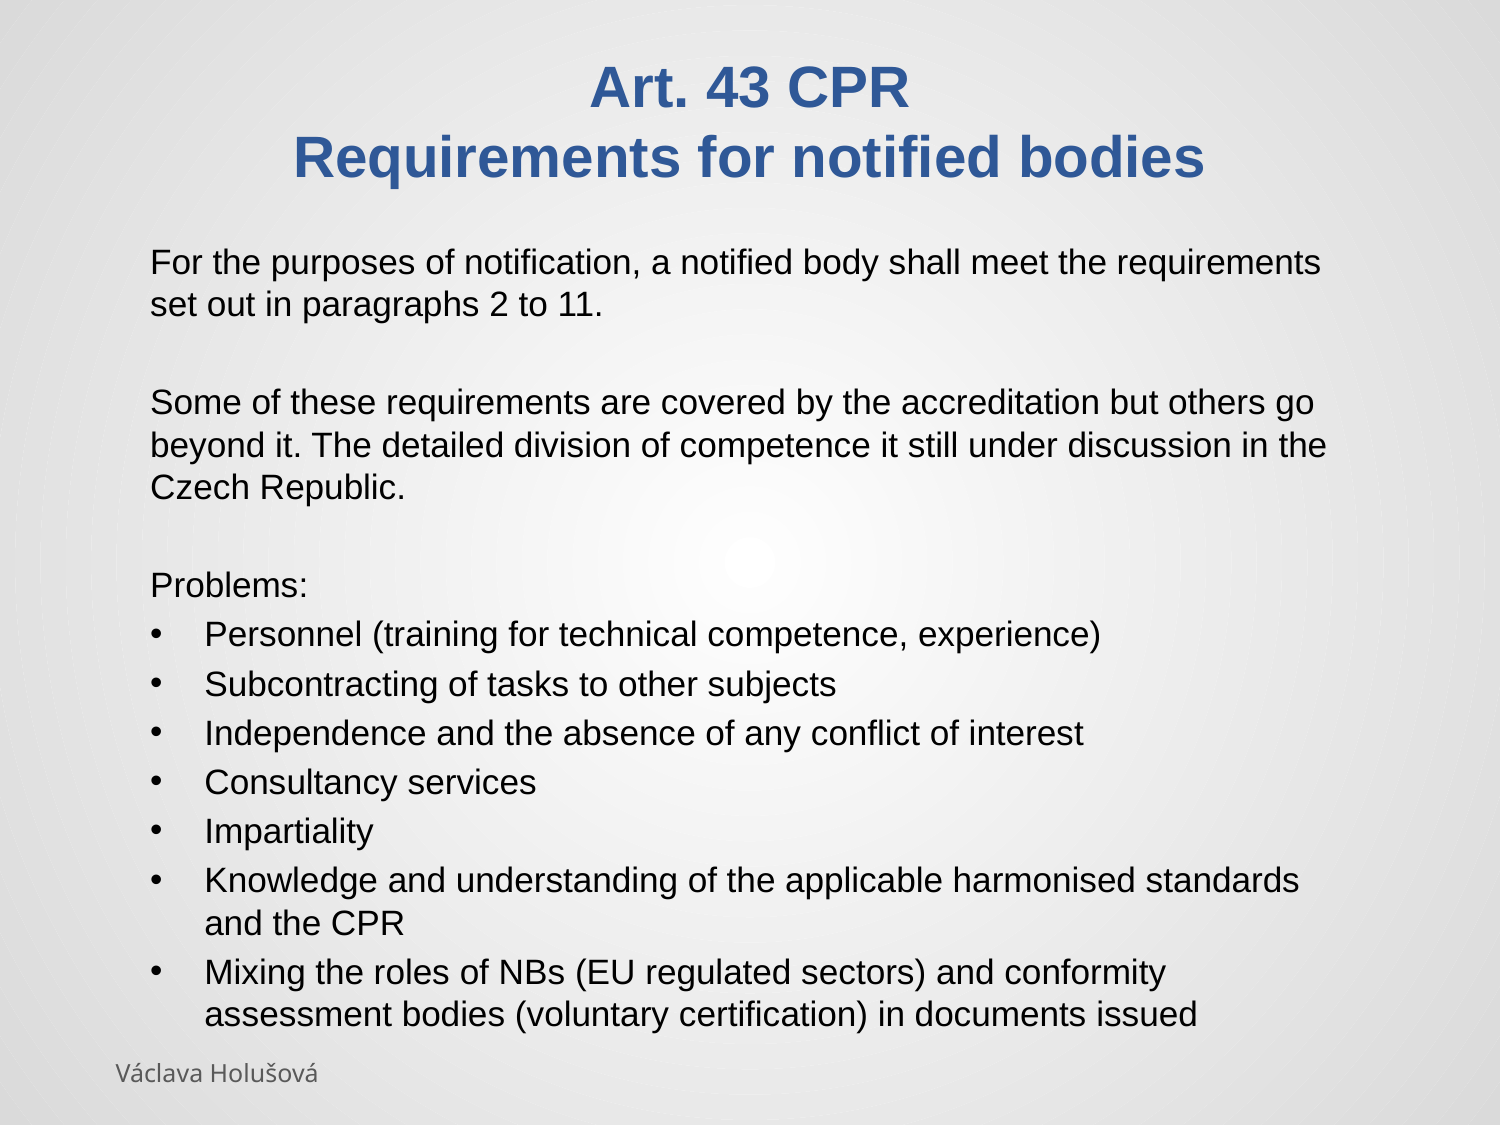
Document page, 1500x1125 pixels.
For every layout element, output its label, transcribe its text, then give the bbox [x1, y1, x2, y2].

footer Václava Holušová [108, 1042, 576, 1103]
list For the purposes of notification, a notified body shall meet the requirements set out in paragraphs 2 to 11. Some of these requirements are covered by the accreditation but others go beyond it. The detailed division of competence it still under discussion in the Czech Republic. Problems: Personnel (training for technical competence, experience) Subcontracting of tasks to other subjects Independence and the absence of any conflict of interest Consultancy services Impartiality Knowledge and understanding of the applicable harmonised standards and the CPR Mixing the roles of NBs (EU regulated sectors) and conformity assessment bodies (voluntary certification) in documents issued [123, 231, 1376, 1043]
title Art. 43 CPR Requirements for notified bodies [75, 42, 1425, 197]
